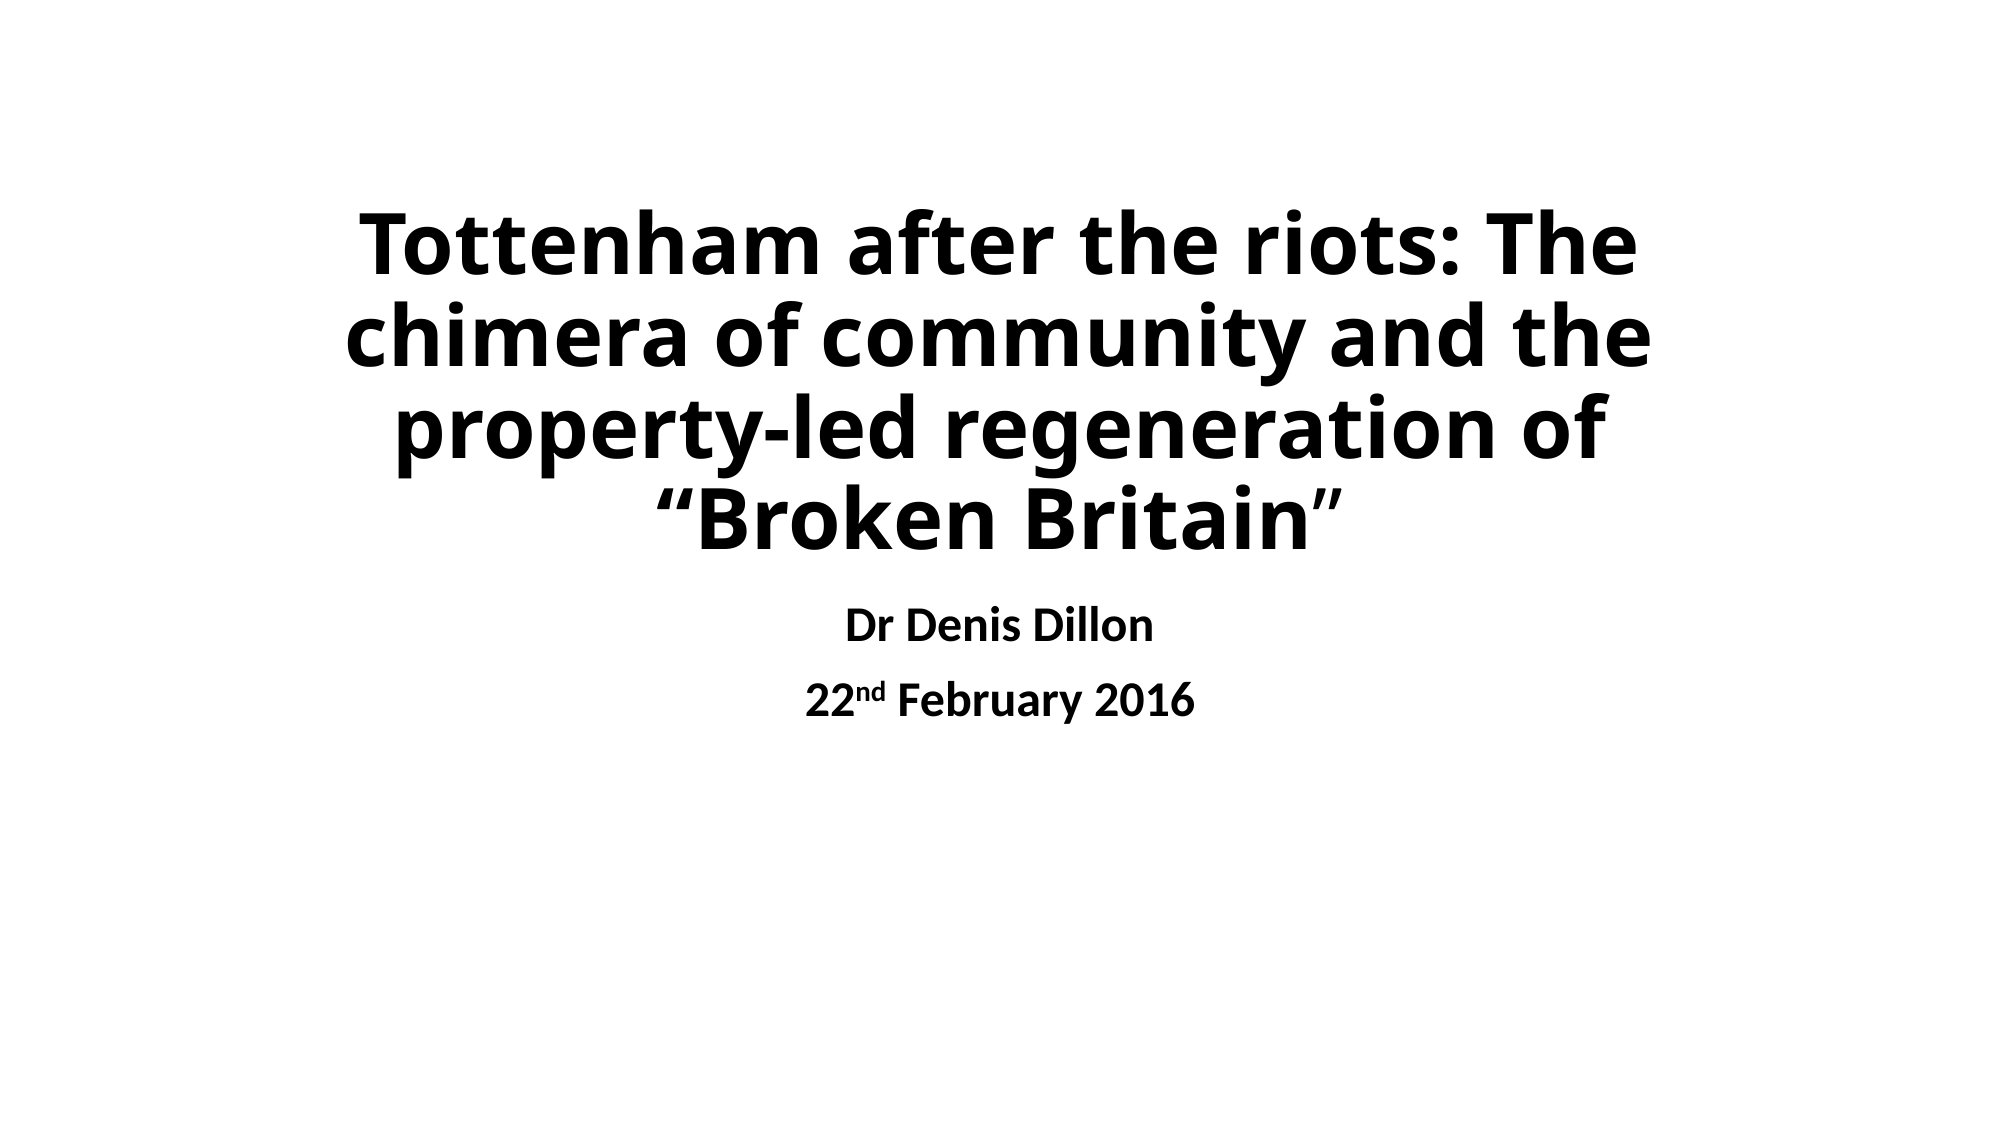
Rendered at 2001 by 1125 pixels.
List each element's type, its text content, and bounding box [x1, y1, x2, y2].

title Tottenham after the riots: The chimera of community and the property-led regeneration of “Broken Britain” [249, 184, 1750, 576]
subtitle Dr Denis Dillon 22nd February 2016 [249, 590, 1750, 863]
